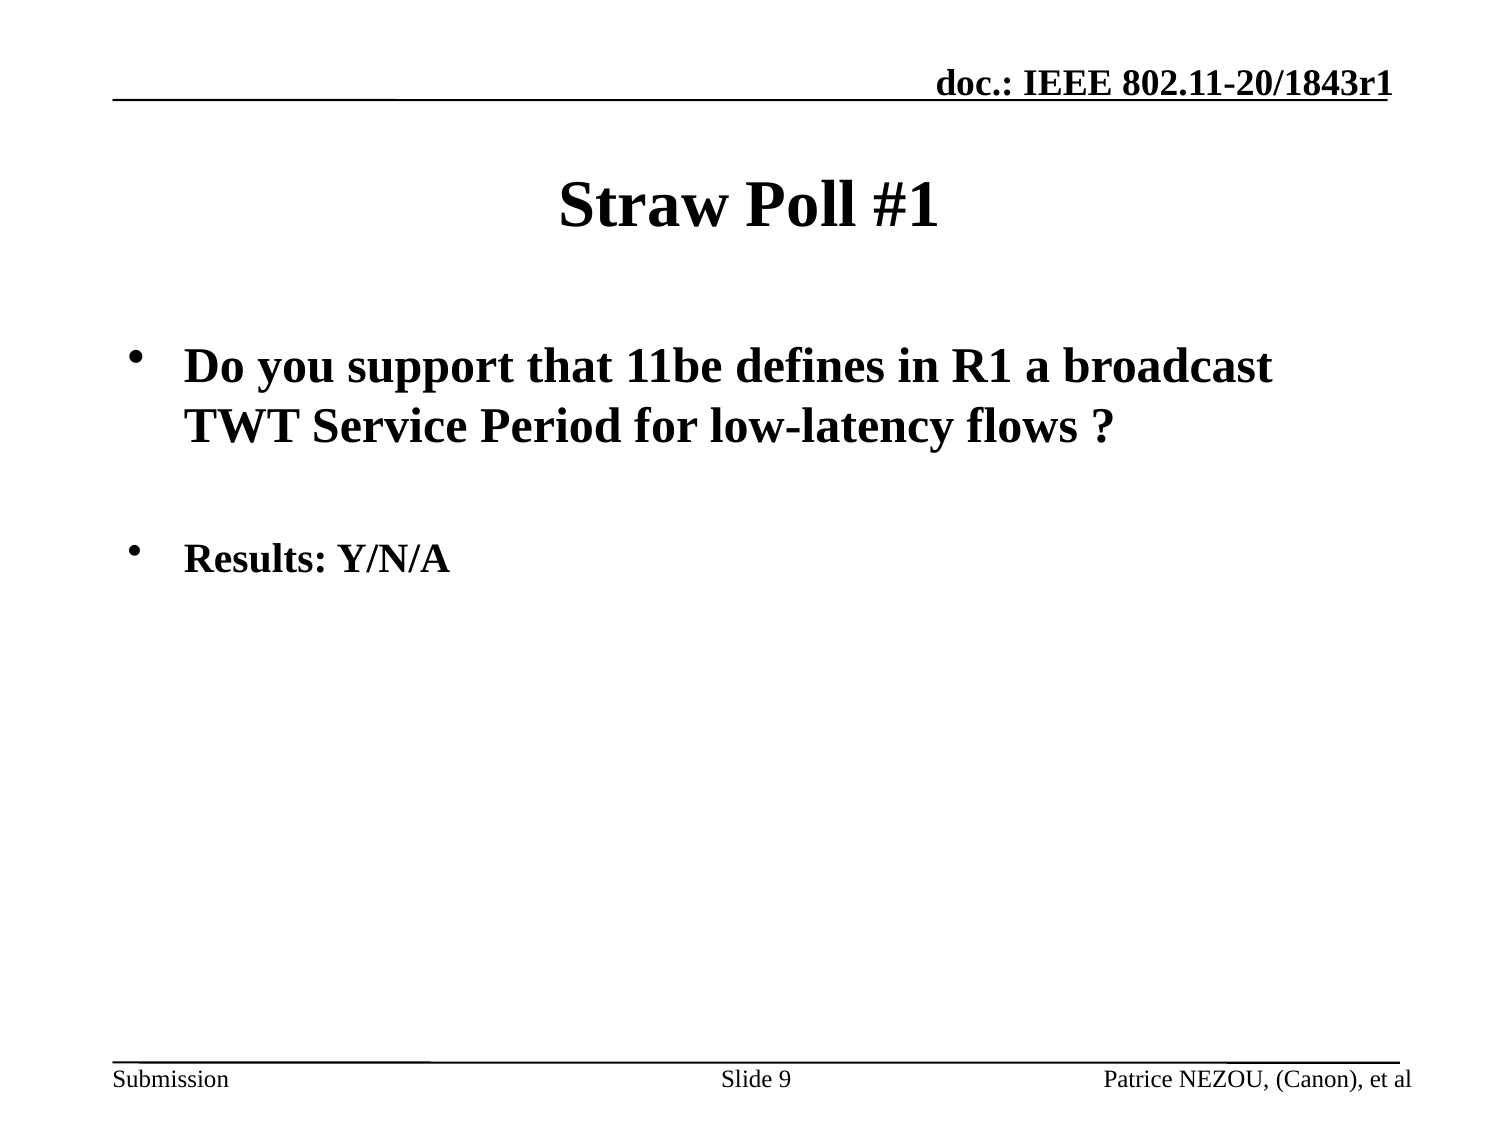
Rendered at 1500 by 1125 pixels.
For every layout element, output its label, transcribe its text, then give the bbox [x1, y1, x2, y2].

text_box Do you support that 11be defines in R1 a broadcast TWT Service Period for low-latency flows ? Results: Y/N/A [112, 324, 1388, 663]
text_box Straw Poll #1 [112, 112, 1388, 288]
slide_number Slide 9 [712, 1061, 800, 1123]
footer Patrice NEZOU, (Canon), et al [977, 1061, 1413, 1101]
